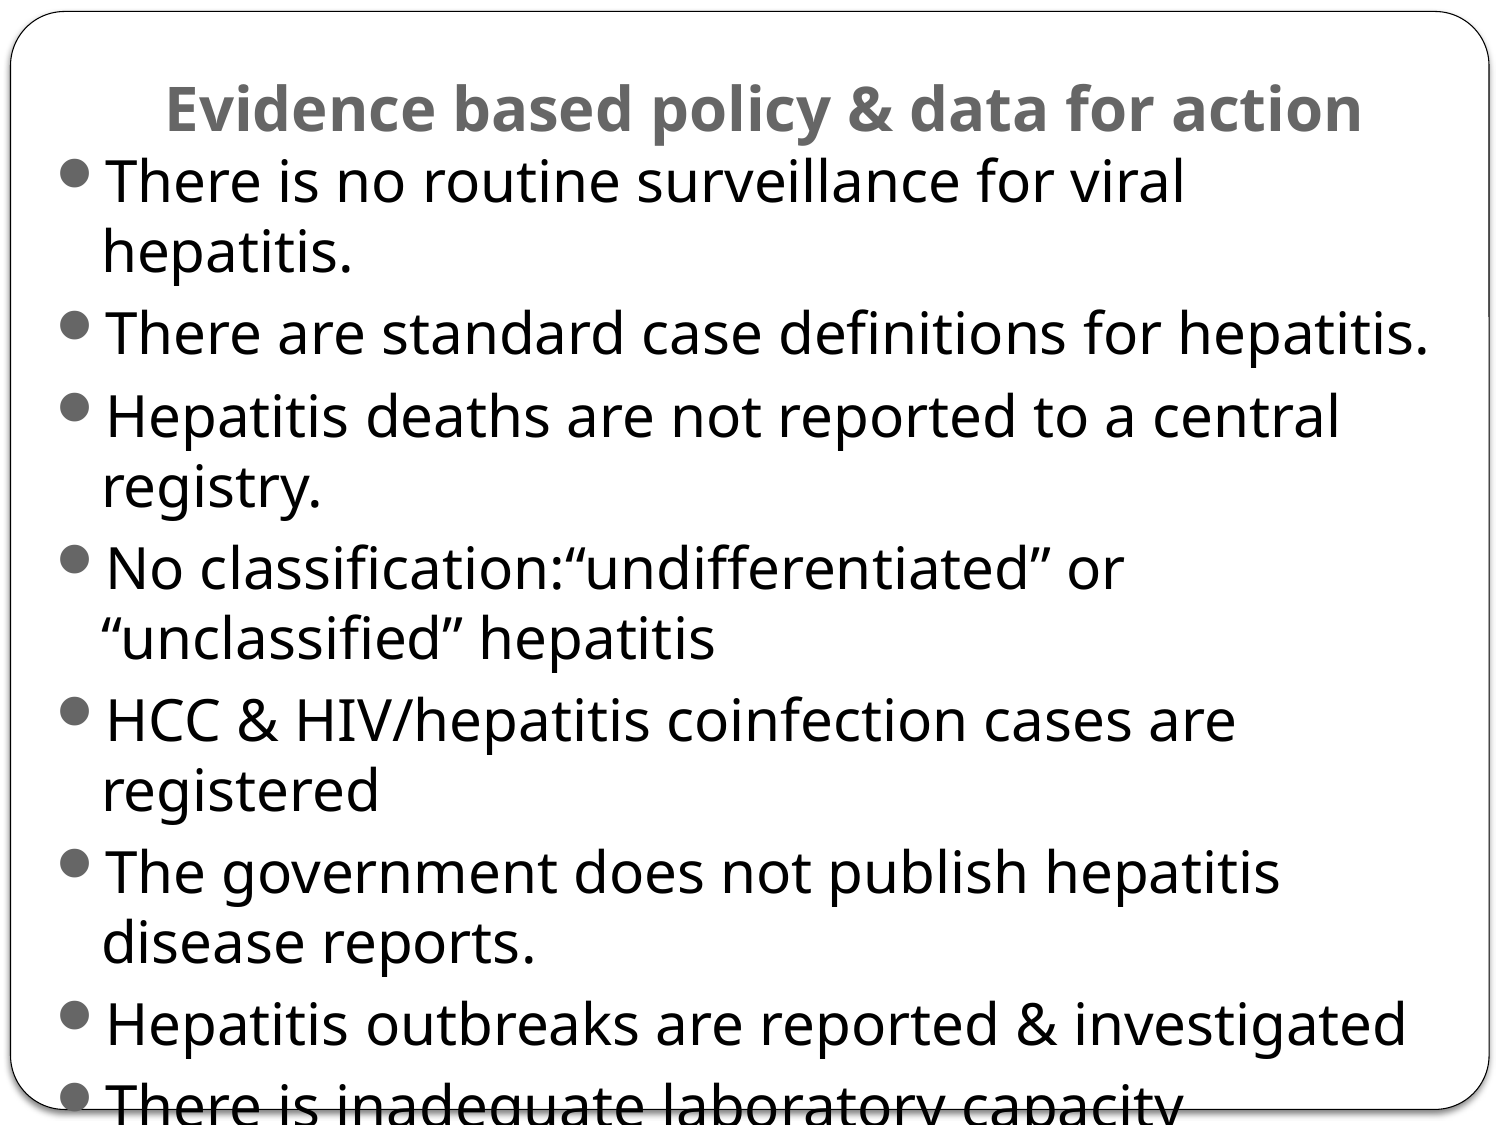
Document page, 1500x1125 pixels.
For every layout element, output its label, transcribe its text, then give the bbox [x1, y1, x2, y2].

title Evidence based policy & data for action [150, 45, 1425, 137]
list There is no routine surveillance for viral hepatitis. There are standard case definitions for hepatitis. Hepatitis deaths are not reported to a central registry. No classification:“undifferentiated” or “unclassified” hepatitis HCC & HIV/hepatitis coinfection cases are registered The government does not publish hepatitis disease reports. Hepatitis outbreaks are reported & investigated There is inadequate laboratory capacity nationally to support investigation of viral hepatitis outbreaks There is no national public health research agenda Viral hepatitis serosurveys are not conducted regularly [41, 137, 1459, 1083]
